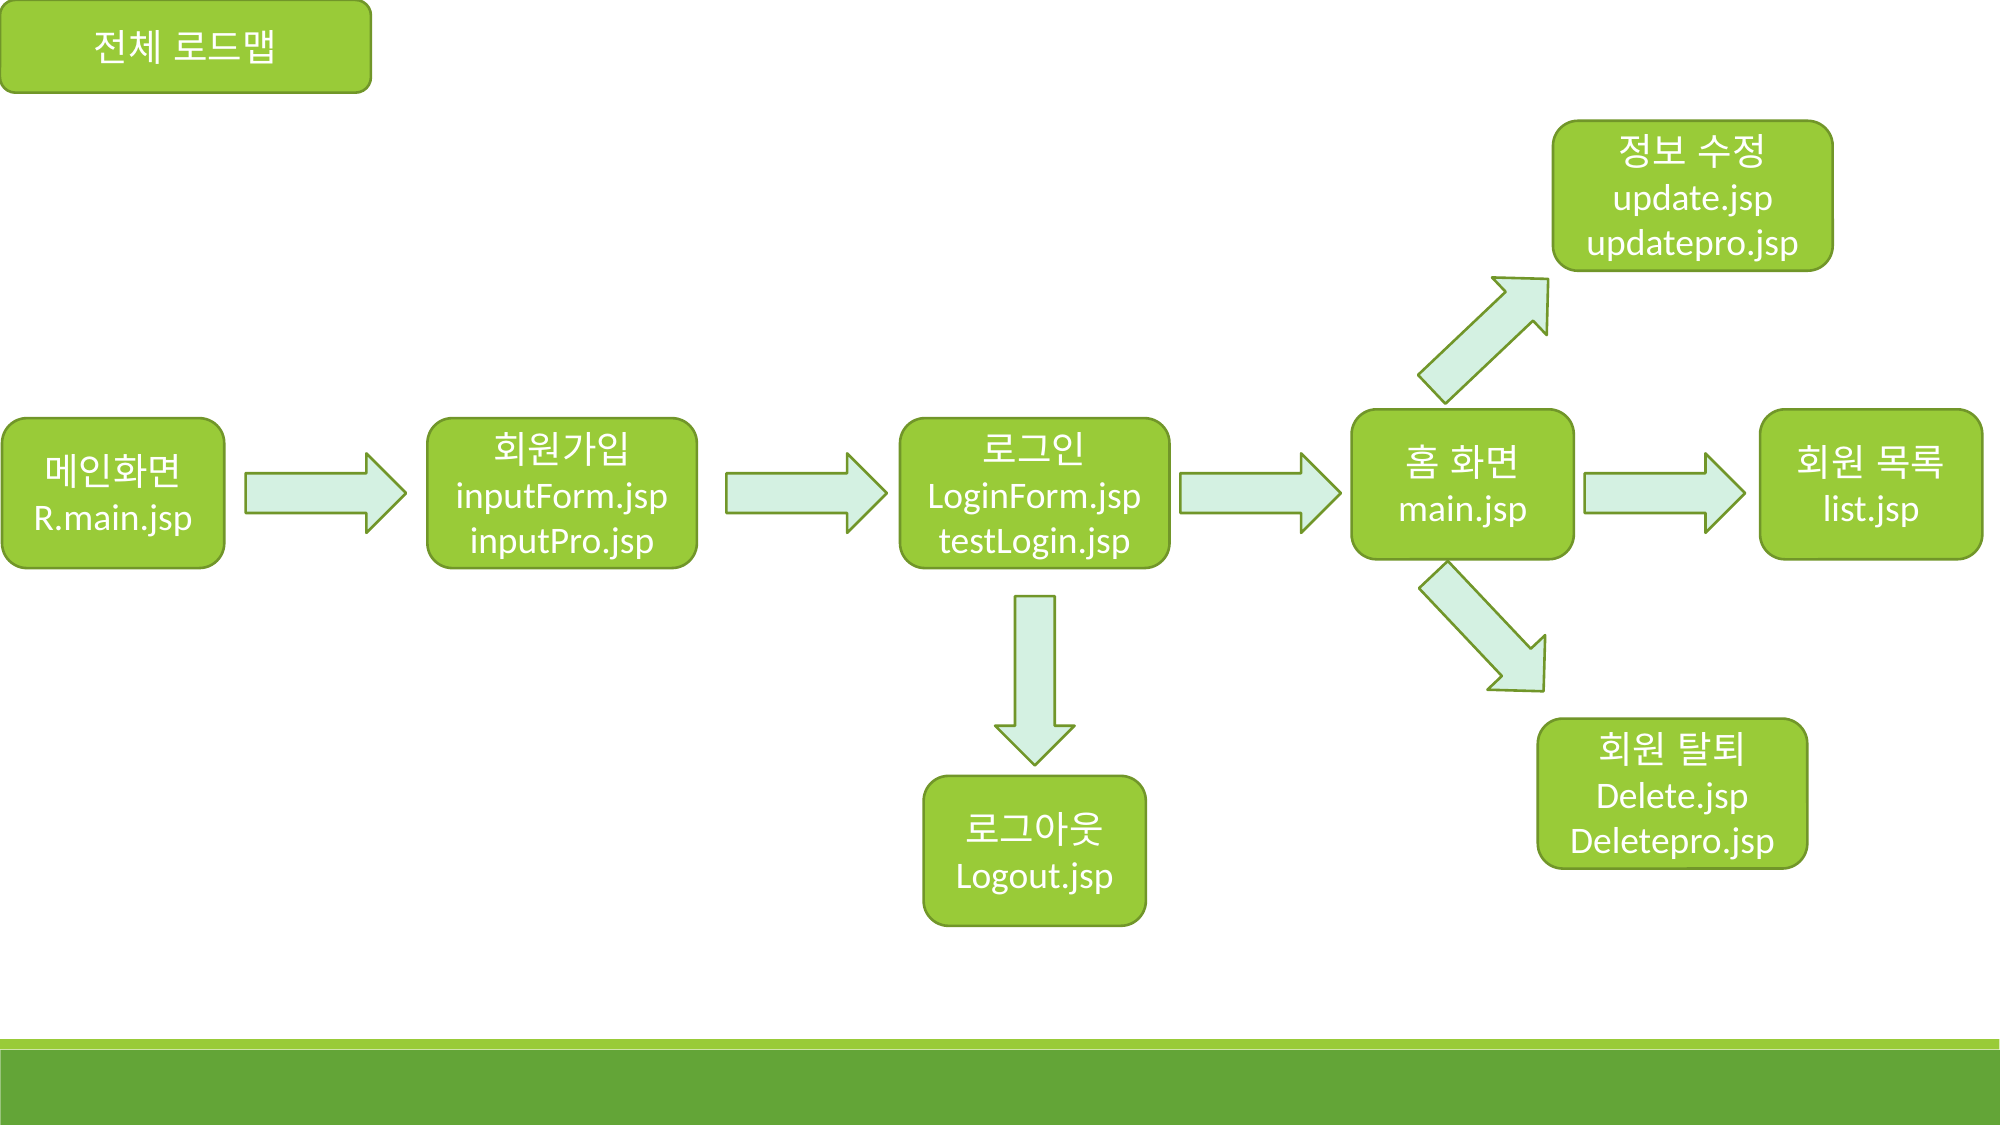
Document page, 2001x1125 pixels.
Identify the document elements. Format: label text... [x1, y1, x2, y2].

text_box [1417, 276, 1550, 405]
text_box 회원 목록 list.jsp [1758, 408, 1984, 561]
text_box [1583, 452, 1747, 535]
text_box [1179, 452, 1342, 535]
text_box 전체 로드맵 [0, 0, 373, 94]
text_box 회원 탈퇴 Delete.jsp Deletepro.jsp [1536, 717, 1809, 870]
text_box 로그인 LoginForm.jsp testLogin.jsp [898, 416, 1171, 570]
text_box 홈 화면 main.jsp [1350, 408, 1576, 561]
text_box 회원가입 inputForm.jsp inputPro.jsp [426, 416, 699, 570]
text_box [993, 594, 1076, 767]
text_box [244, 452, 407, 535]
text_box 정보 수정 update.jsp updatepro.jsp [1551, 119, 1835, 273]
text_box [725, 452, 888, 535]
text_box [1418, 560, 1547, 693]
text_box 로그아웃 Logout.jsp [922, 774, 1148, 928]
text_box 메인화면 R.main.jsp [0, 416, 226, 570]
